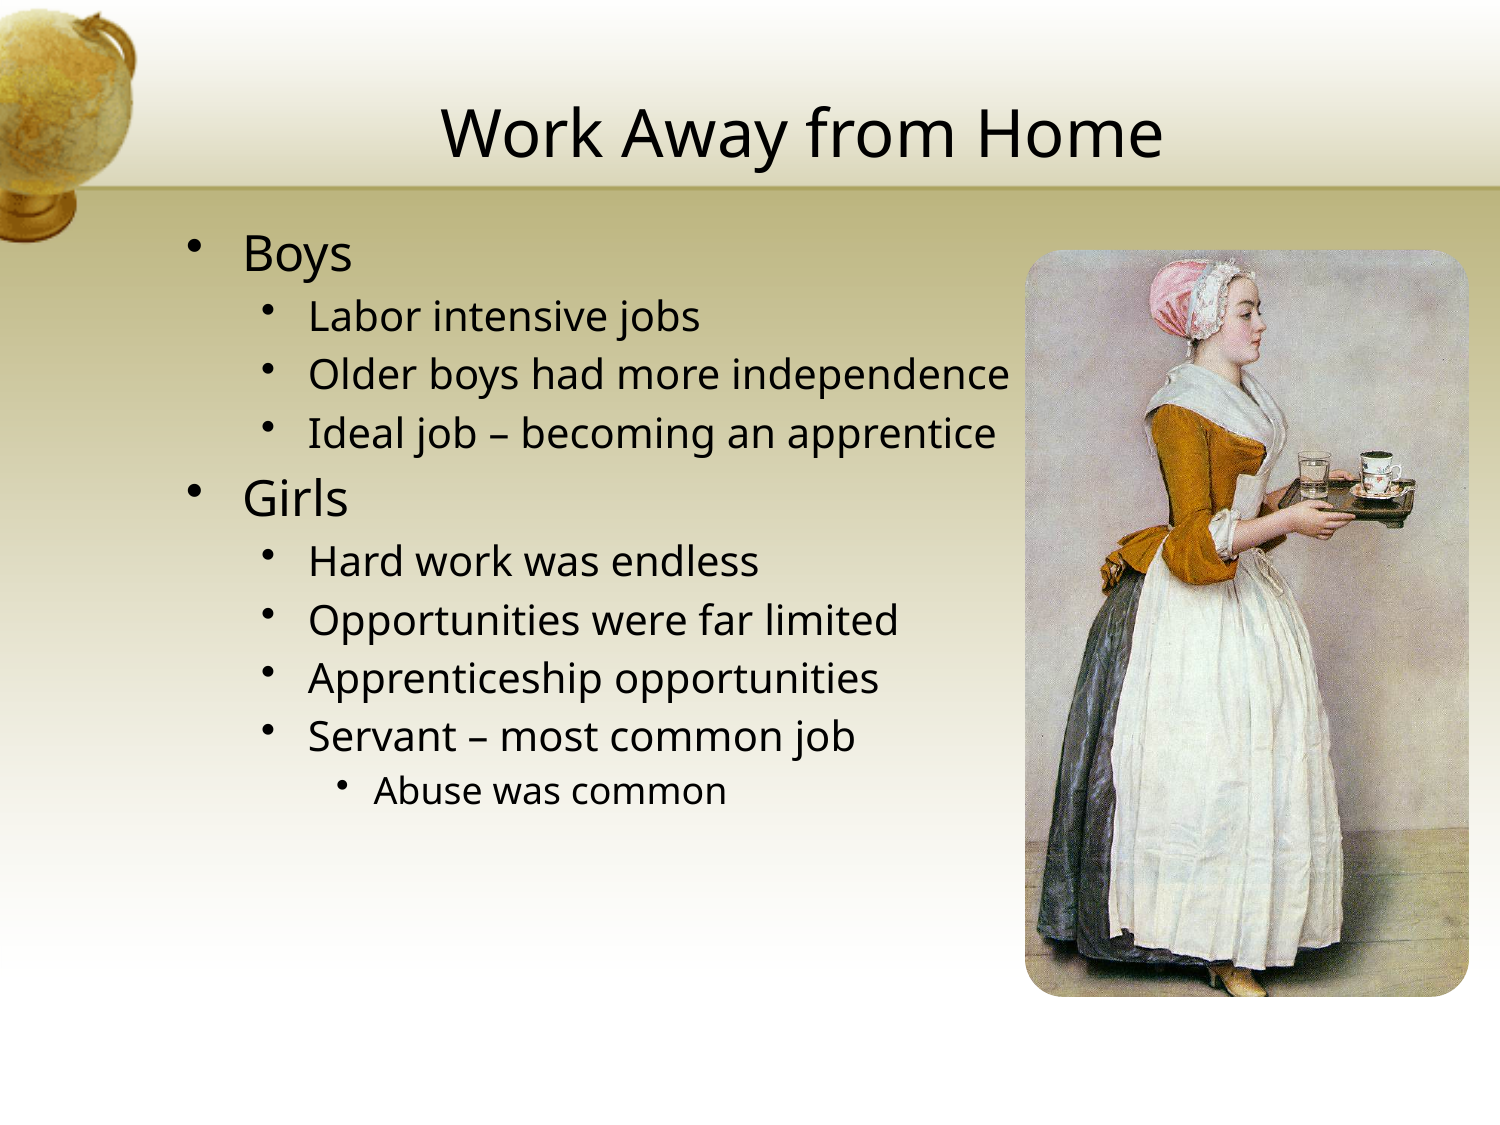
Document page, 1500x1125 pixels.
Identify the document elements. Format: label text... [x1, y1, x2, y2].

picture [0, 0, 1500, 1125]
list Boys Labor intensive jobs Older boys had more independence Ideal job – becoming an apprentice Girls Hard work was endless Opportunities were far limited Apprenticeship opportunities Servant – most common job Abuse was common [170, 213, 1451, 1018]
title Work Away from Home [170, 36, 1436, 179]
